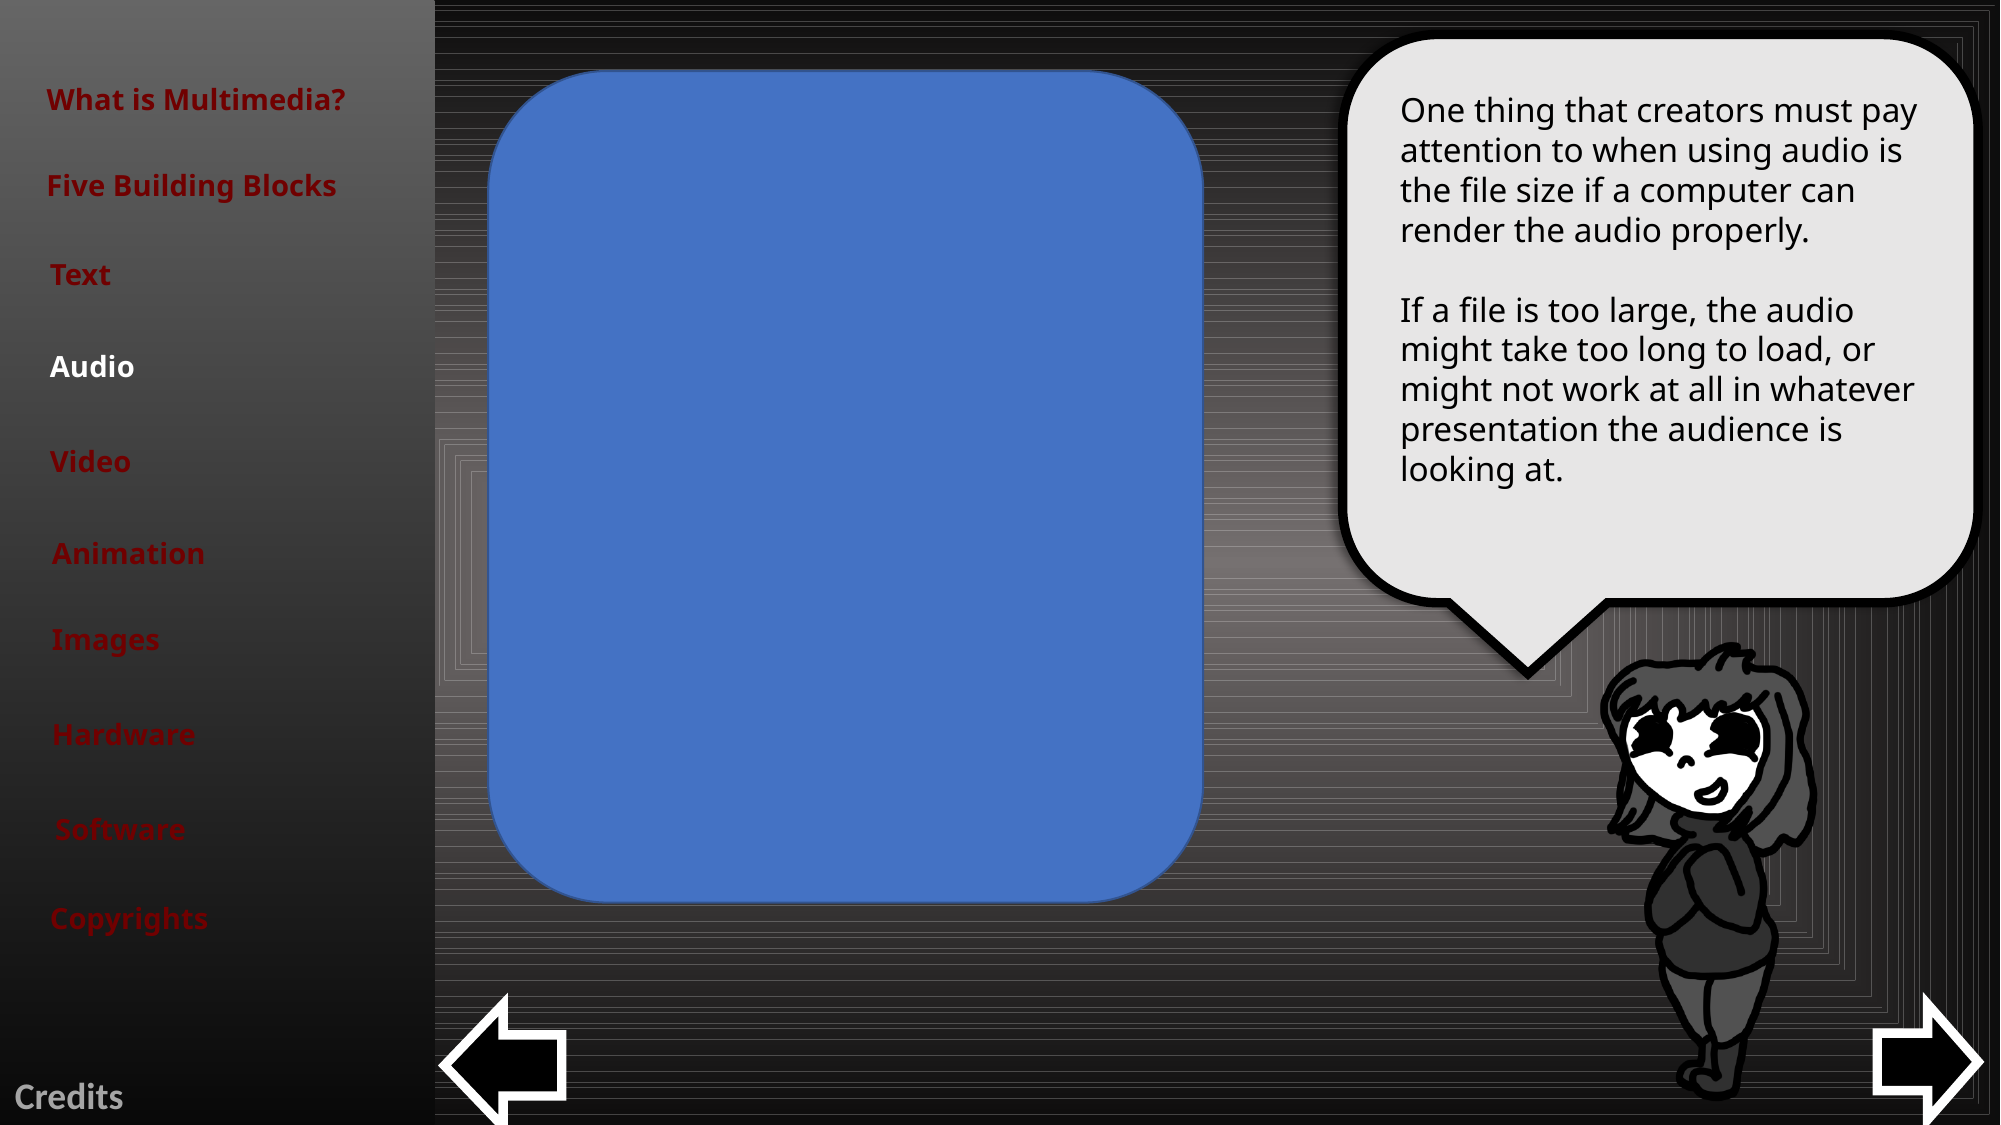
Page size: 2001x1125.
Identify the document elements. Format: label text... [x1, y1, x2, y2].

text_box Video [34, 436, 368, 486]
text_box Copyrights [34, 892, 381, 943]
text_box One thing that creators must pay attention to when using audio is the file size if a computer can render the audio properly. If a file is too large, the audio might take too long to load, or might not work at all in whatever presentation the audience is looking at. [1385, 81, 1955, 496]
text_box [0, 0, 435, 1125]
text_box [487, 69, 1205, 904]
text_box Audio [34, 340, 359, 391]
text_box Animation [37, 528, 370, 578]
text_box Software [40, 803, 381, 854]
text_box Images [37, 614, 362, 664]
text_box [443, 1001, 563, 1125]
text_box [1876, 1001, 1980, 1123]
text_box Text [34, 249, 368, 299]
text_box Five Building Blocks [31, 159, 435, 210]
text_box [1341, 33, 1980, 676]
text_box What is Multimedia? [31, 74, 457, 124]
picture [1579, 624, 1839, 1112]
text_box Credits [0, 1064, 265, 1125]
text_box Hardware [37, 709, 383, 759]
